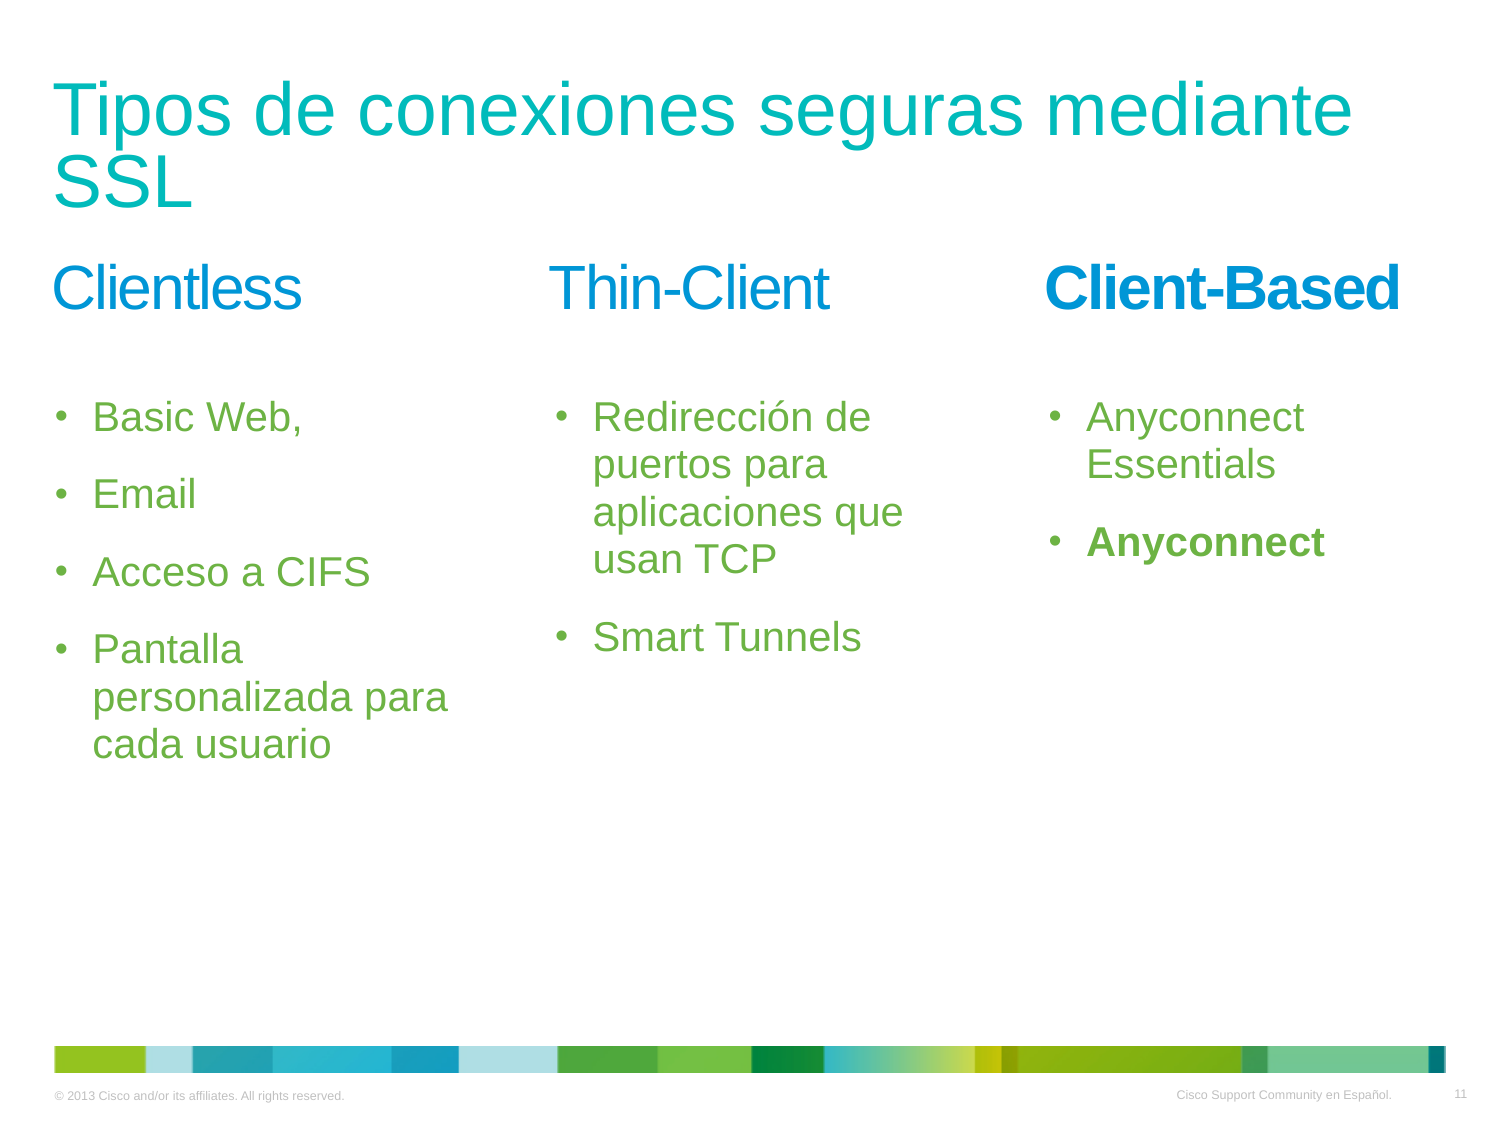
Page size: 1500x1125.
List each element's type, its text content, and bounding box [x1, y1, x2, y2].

list Basic Web, Email Acceso a CIFS Pantalla personalizada para cada usuario [40, 385, 471, 1107]
list Redirección de puertos para aplicaciones que usan TCP Smart Tunnels [540, 385, 966, 1102]
picture [966, 1046, 1033, 1073]
list Clientless [36, 139, 474, 329]
text_box Tipos de conexiones seguras mediante SSL [37, 70, 1447, 209]
list Thin-Client [533, 209, 972, 329]
list Client-Based [1029, 139, 1468, 329]
list Anyconnect Essentials Anyconnect [1033, 385, 1466, 1097]
picture [471, 1046, 540, 1073]
